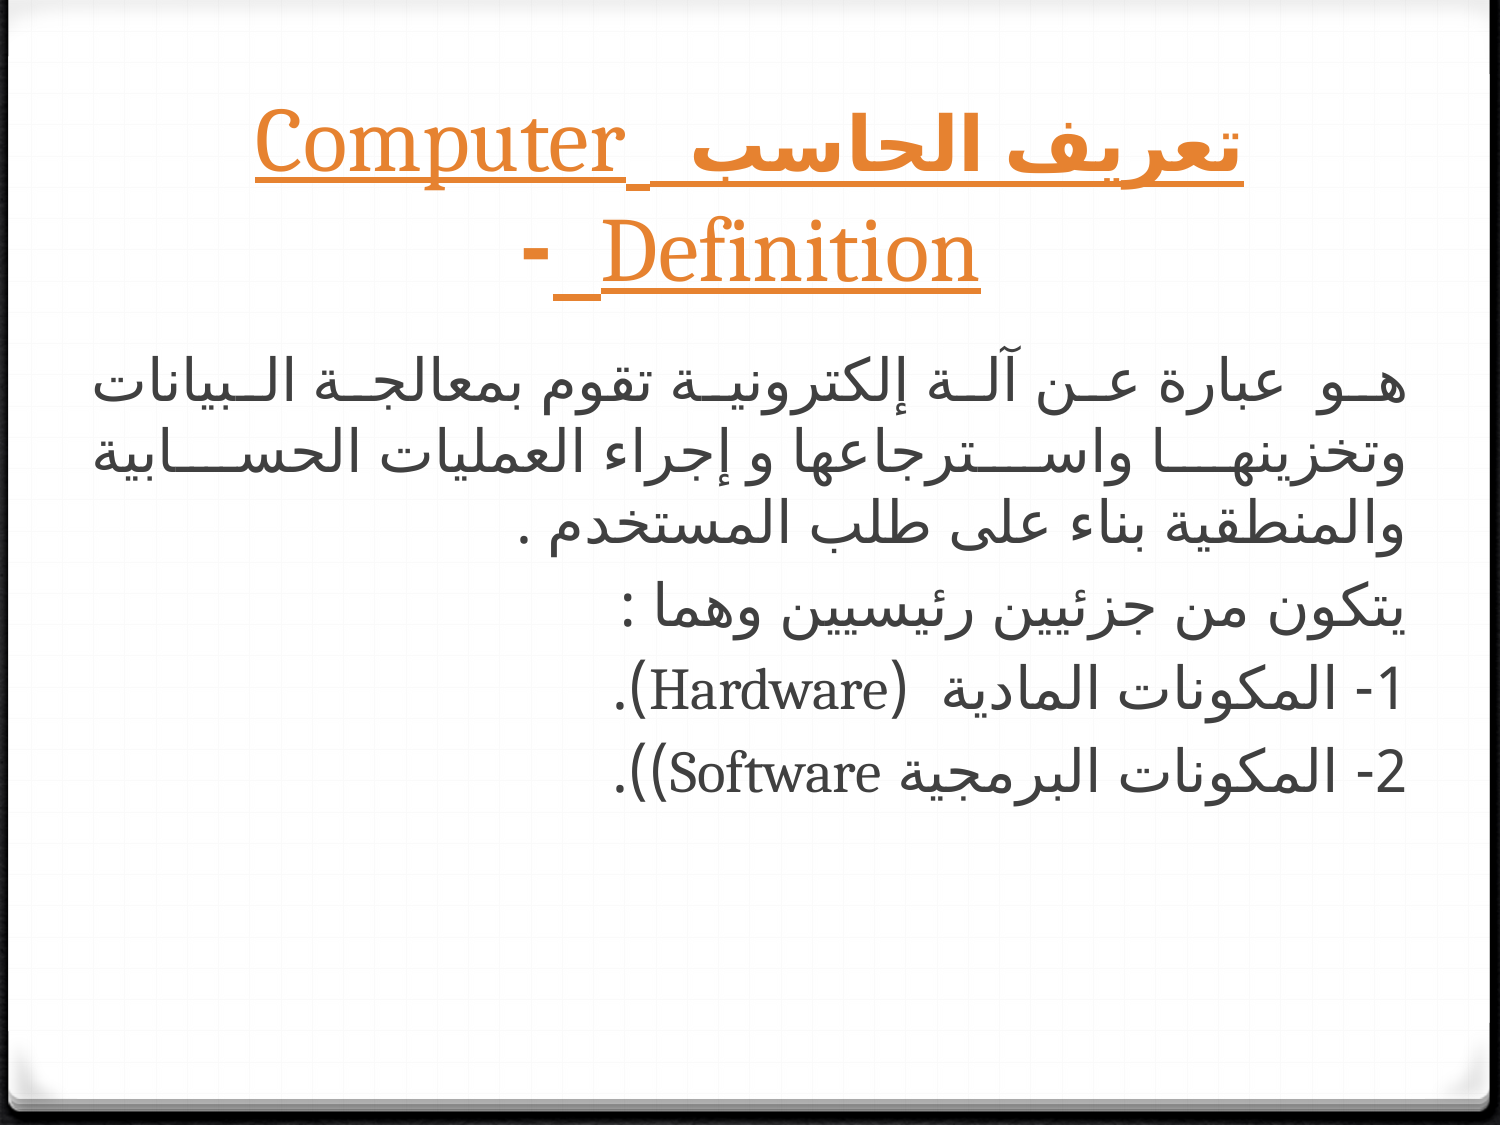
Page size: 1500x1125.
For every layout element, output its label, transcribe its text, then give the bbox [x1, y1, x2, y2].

picture [0, 0, 1500, 1125]
title تعريف الحاسب Computer Definition - [90, 71, 1410, 309]
list هو عبارة عن آلة إلكترونية تقوم بمعالجة البيانات وتخزينها واسترجاعها و إجراء العمليات الحسابية والمنطقية بناء على طلب المستخدم . يتكون من جزئيين رئيسيين وهما : 1- المكونات المادية (Hardware). 2- المكونات البرمجية Software)). [76, 334, 1424, 983]
